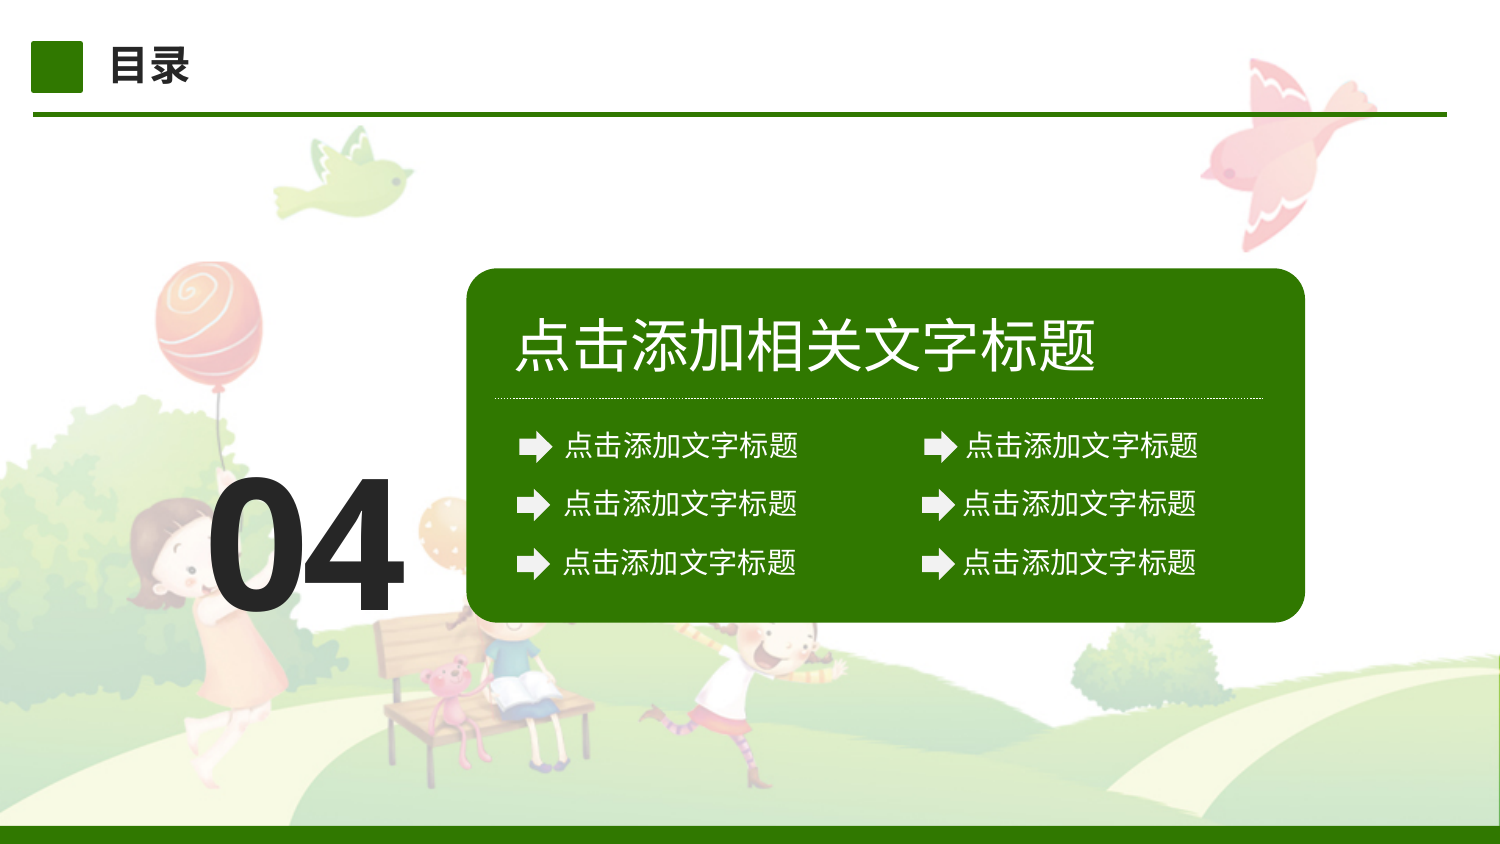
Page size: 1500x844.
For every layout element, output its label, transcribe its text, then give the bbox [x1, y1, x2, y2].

text_box [31, 41, 83, 93]
text_box 点击添加相关文字标题 [499, 302, 1128, 387]
text_box [464, 266, 1308, 625]
picture [0, 0, 1500, 824]
text_box 点击添加文字标题 [548, 478, 813, 528]
text_box [0, 824, 1500, 844]
text_box 点击添加文字标题 [549, 420, 814, 470]
text_box [922, 428, 950, 465]
text_box [919, 545, 947, 583]
text_box 点击添加文字标题 [947, 537, 1212, 588]
text_box 点击添加文字标题 [950, 420, 1214, 470]
text_box [514, 545, 547, 583]
text_box 目录 [92, 31, 206, 97]
text_box [919, 486, 947, 523]
text_box 04 [189, 420, 423, 655]
text_box 点击添加文字标题 [947, 478, 1212, 528]
text_box 点击添加文字标题 [547, 537, 812, 588]
text_box [517, 428, 549, 465]
text_box [514, 486, 548, 523]
